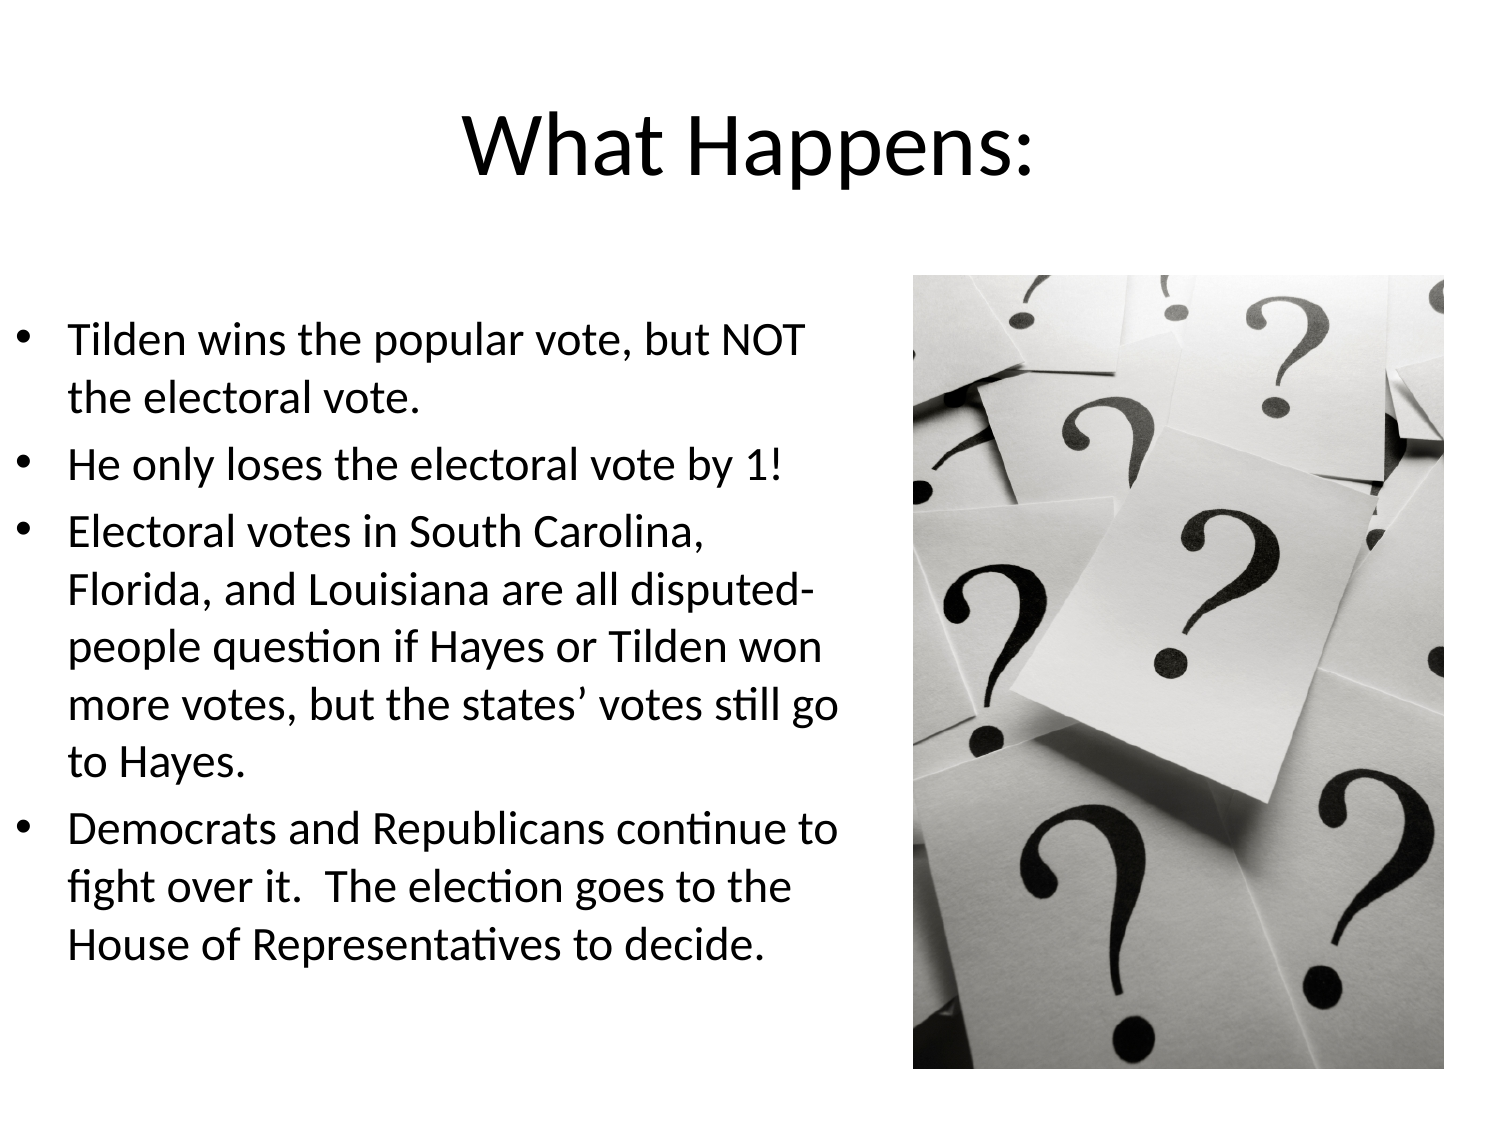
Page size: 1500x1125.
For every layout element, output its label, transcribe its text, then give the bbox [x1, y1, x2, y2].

title What Happens: [75, 45, 1425, 233]
list Tilden wins the popular vote, but NOT the electoral vote. He only loses the electoral vote by 1! Electoral votes in South Carolina, Florida, and Louisiana are all disputed- people question if Hayes or Tilden won more votes, but the states’ votes still go to Hayes. Democrats and Republicans continue to fight over it. The election goes to the House of Representatives to decide. [0, 299, 856, 1005]
picture [913, 275, 1444, 1069]
